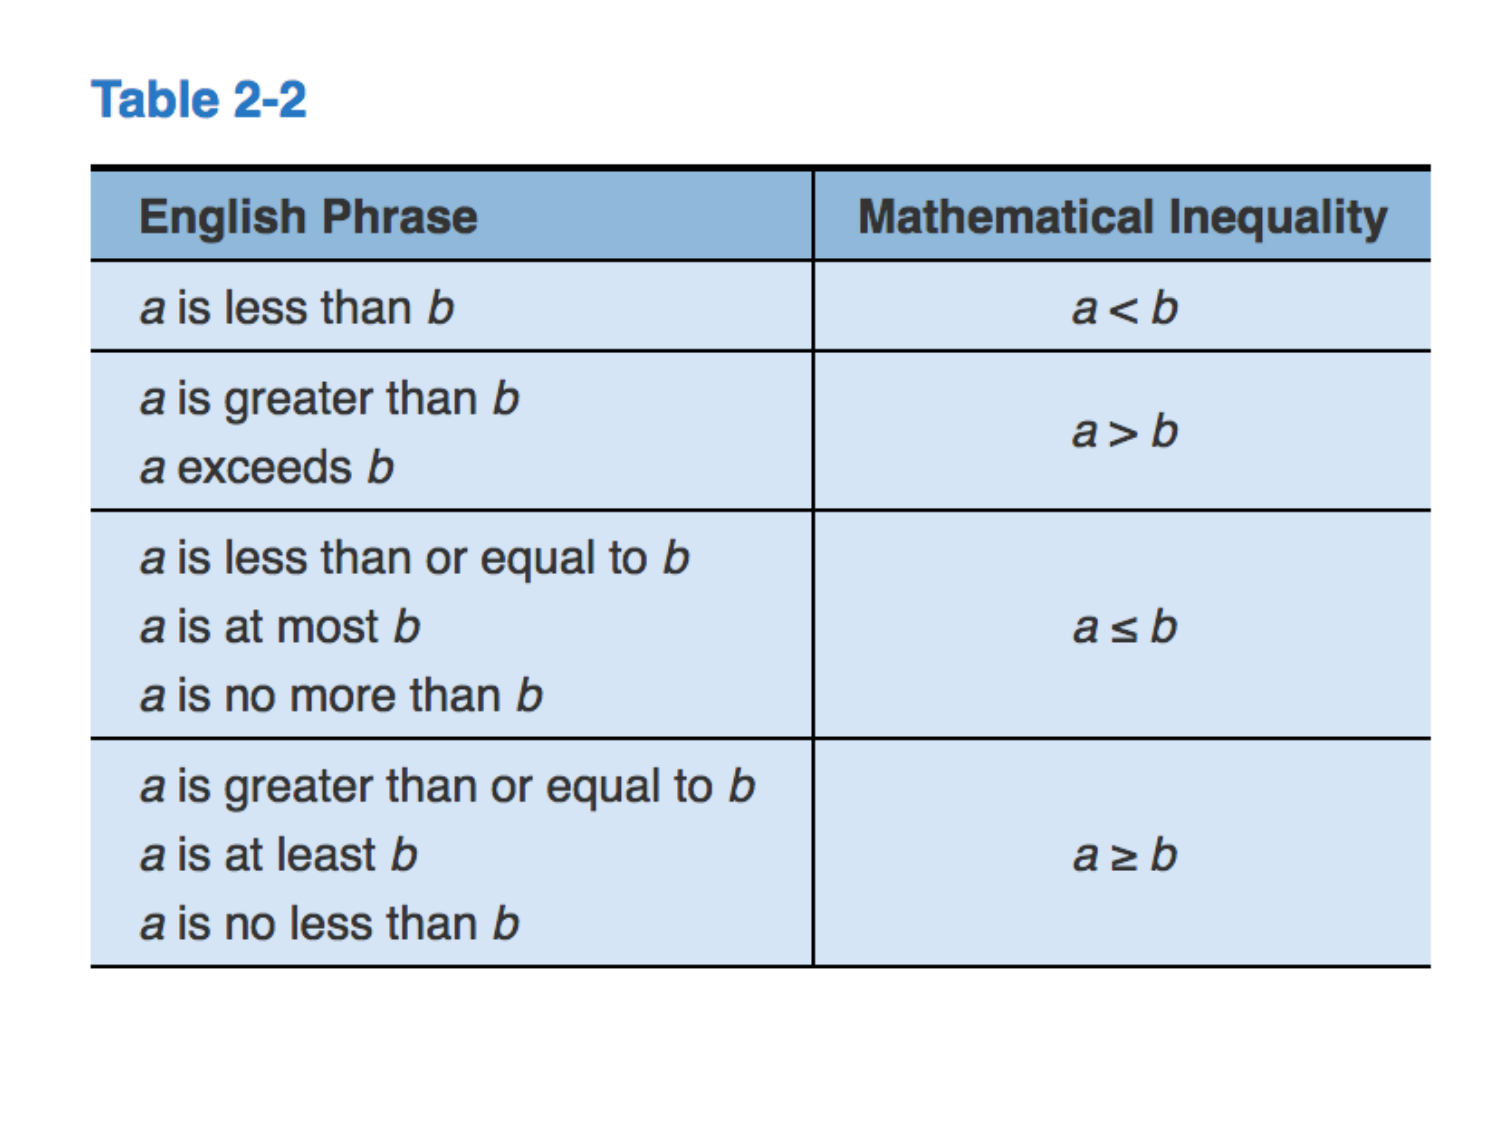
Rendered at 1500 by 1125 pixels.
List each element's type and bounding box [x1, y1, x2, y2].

list [0, 56, 1500, 1006]
